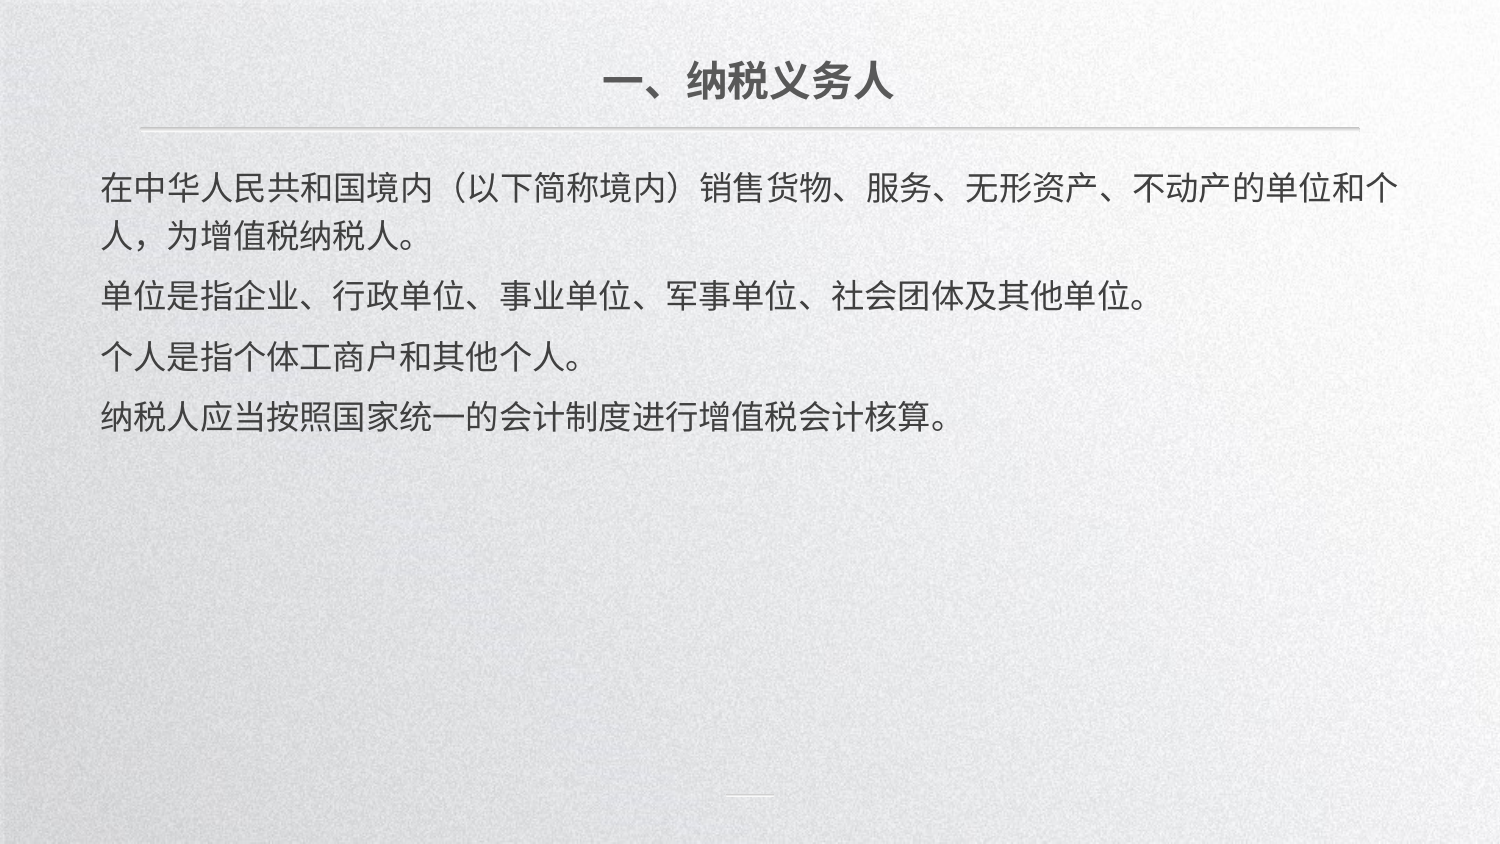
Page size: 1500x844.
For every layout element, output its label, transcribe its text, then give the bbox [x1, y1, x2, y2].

text_box 一、纳税义务人 [459, 49, 1038, 111]
text_box 在中华人民共和国境内（以下简称境内）销售货物、服务、无形资产、不动产的单位和个人，为增值税纳税人。 单位是指企业、行政单位、事业单位、军事单位、社会团体及其他单位。 个人是指个体工商户和其他个人。 纳税人应当按照国家统一的会计制度进行增值税会计核算。 [100, 159, 1400, 437]
picture [0, 0, 1500, 844]
